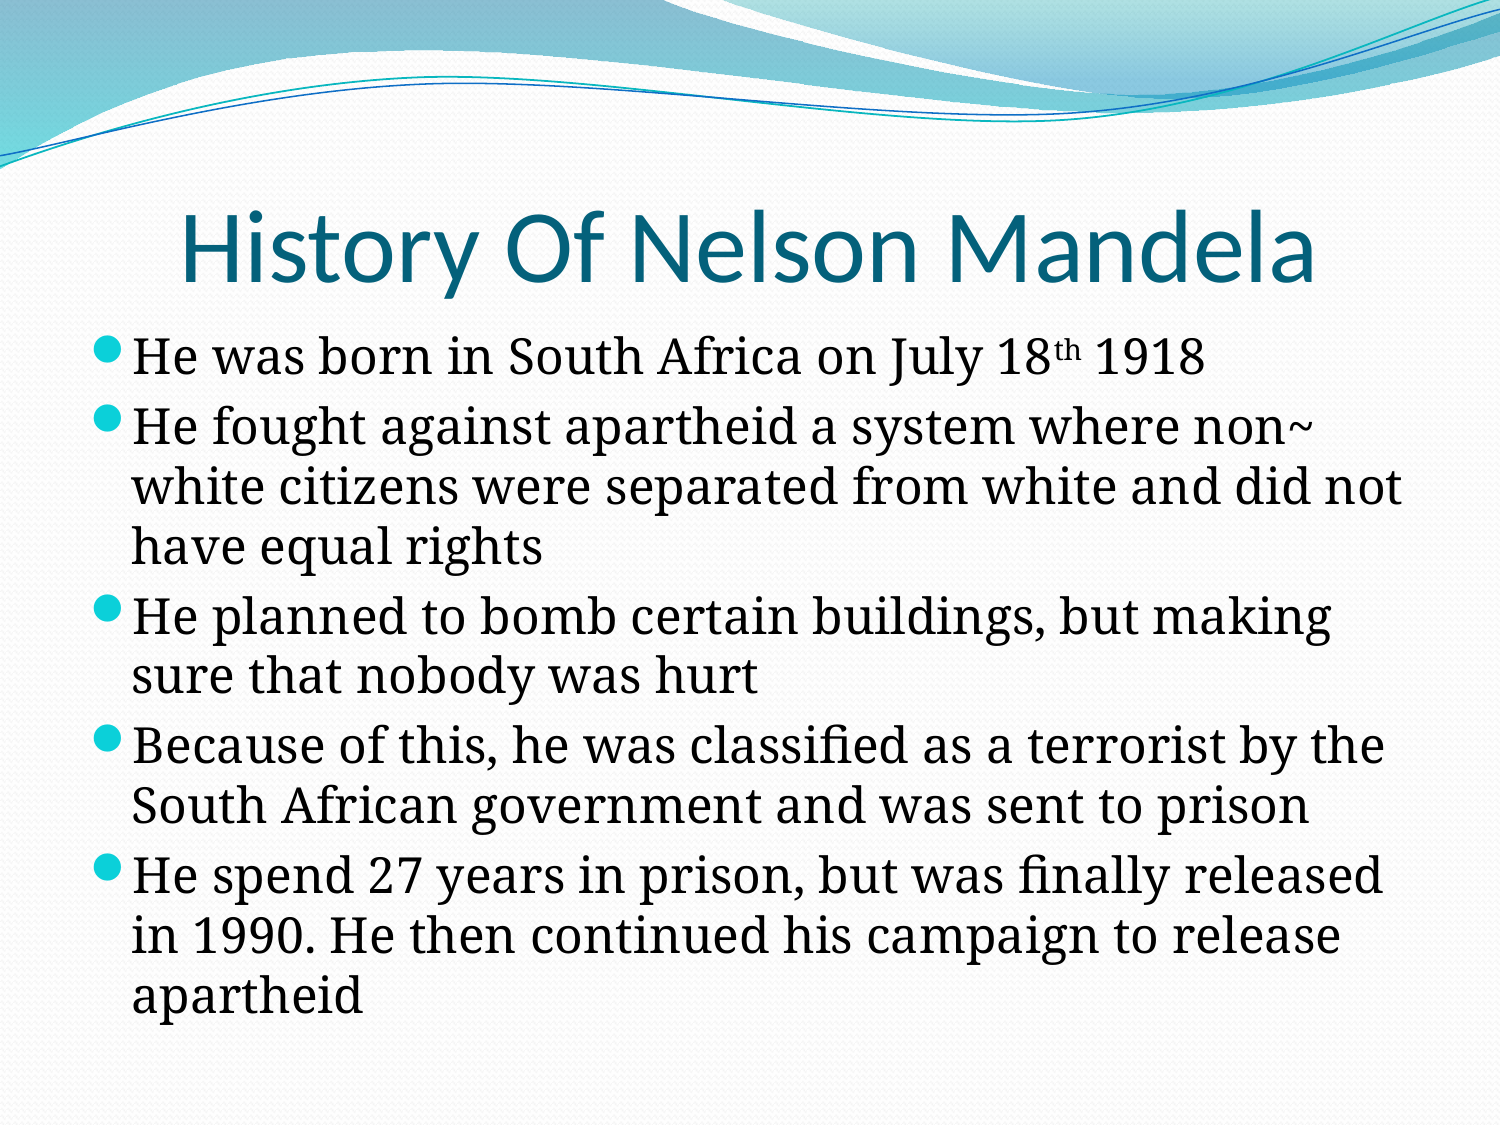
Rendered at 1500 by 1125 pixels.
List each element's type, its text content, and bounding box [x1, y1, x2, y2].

title History Of Nelson Mandela [75, 115, 1425, 303]
list He was born in South Africa on July 18th 1918 He fought against apartheid a system where non~ white citizens were separated from white and did not have equal rights He planned to bomb certain buildings, but making sure that nobody was hurt Because of this, he was classified as a terrorist by the South African government and was sent to prison He spend 27 years in prison, but was finally released in 1990. He then continued his campaign to release apartheid [75, 317, 1425, 1038]
